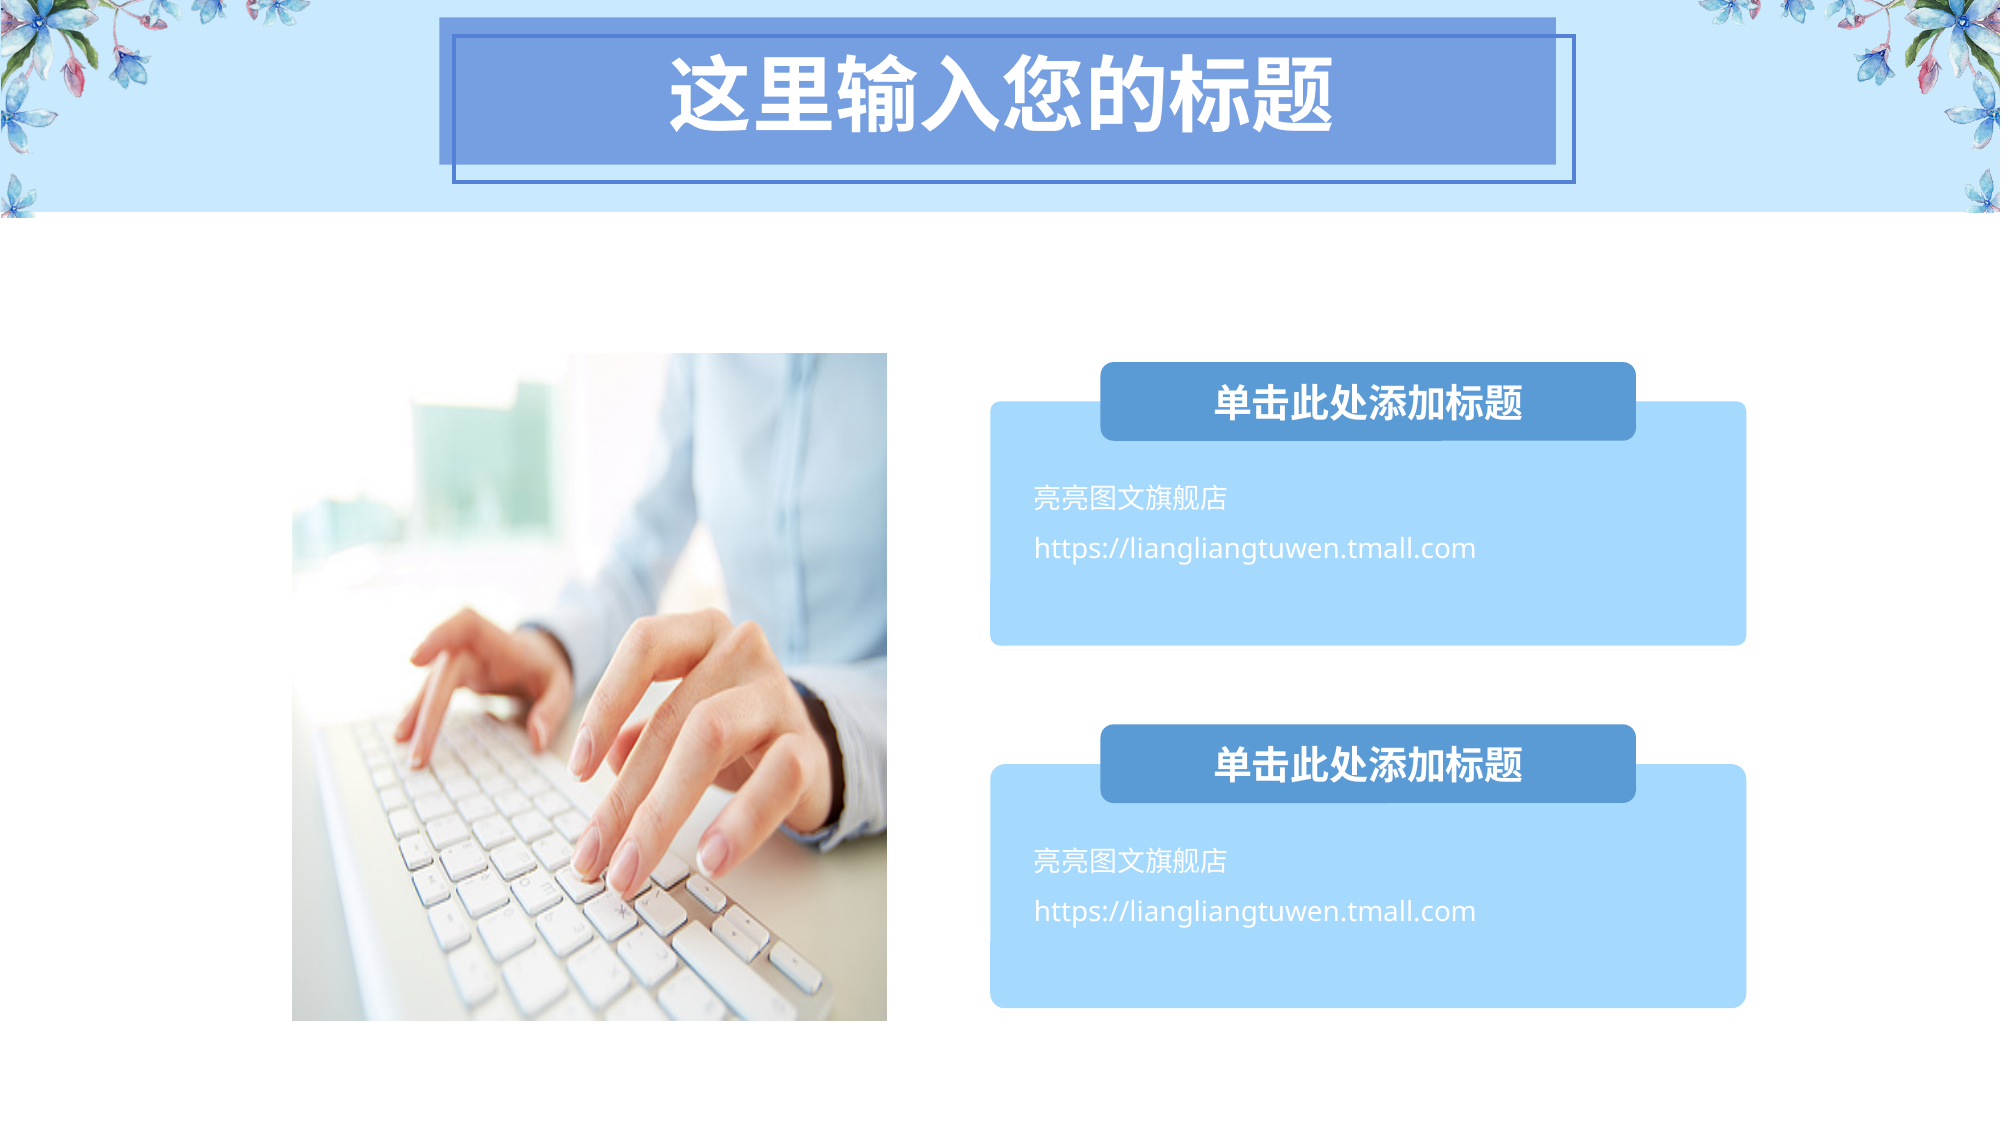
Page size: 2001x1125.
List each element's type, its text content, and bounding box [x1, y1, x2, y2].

text_box 亮亮图文旗舰店 https://liangliangtuwen.tmall.com [1019, 456, 1699, 572]
text_box 亮亮图文旗舰店 https://liangliangtuwen.tmall.com [1019, 819, 1699, 934]
picture [0, 0, 336, 218]
picture [1672, 0, 2000, 213]
text_box [336, 0, 1673, 213]
text_box [989, 763, 1748, 1010]
text_box [453, 35, 1575, 183]
text_box 单击此处添加标题 [1099, 361, 1638, 442]
picture [292, 353, 887, 1021]
text_box [438, 16, 1557, 166]
text_box [989, 400, 1748, 647]
text_box 单击此处添加标题 [1099, 723, 1638, 805]
